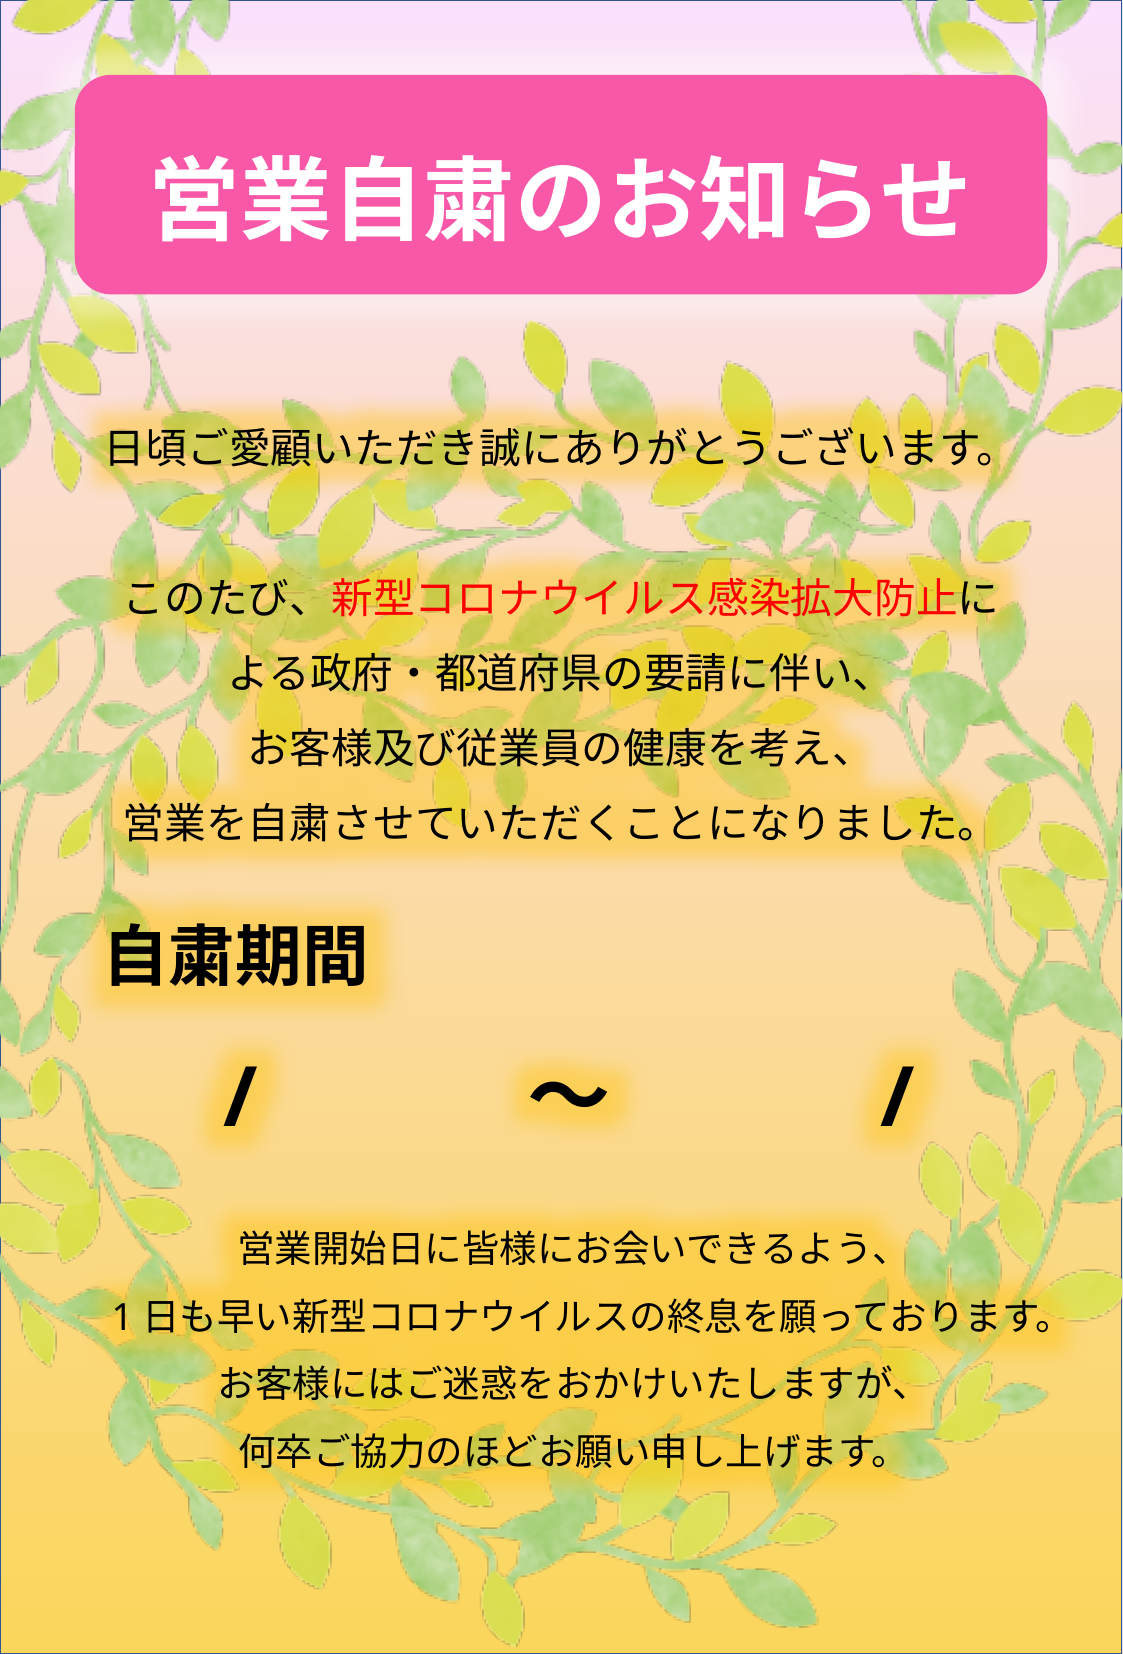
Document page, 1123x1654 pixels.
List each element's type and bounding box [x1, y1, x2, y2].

text_box [0, 1647, 1123, 1654]
picture [0, 0, 1123, 1647]
